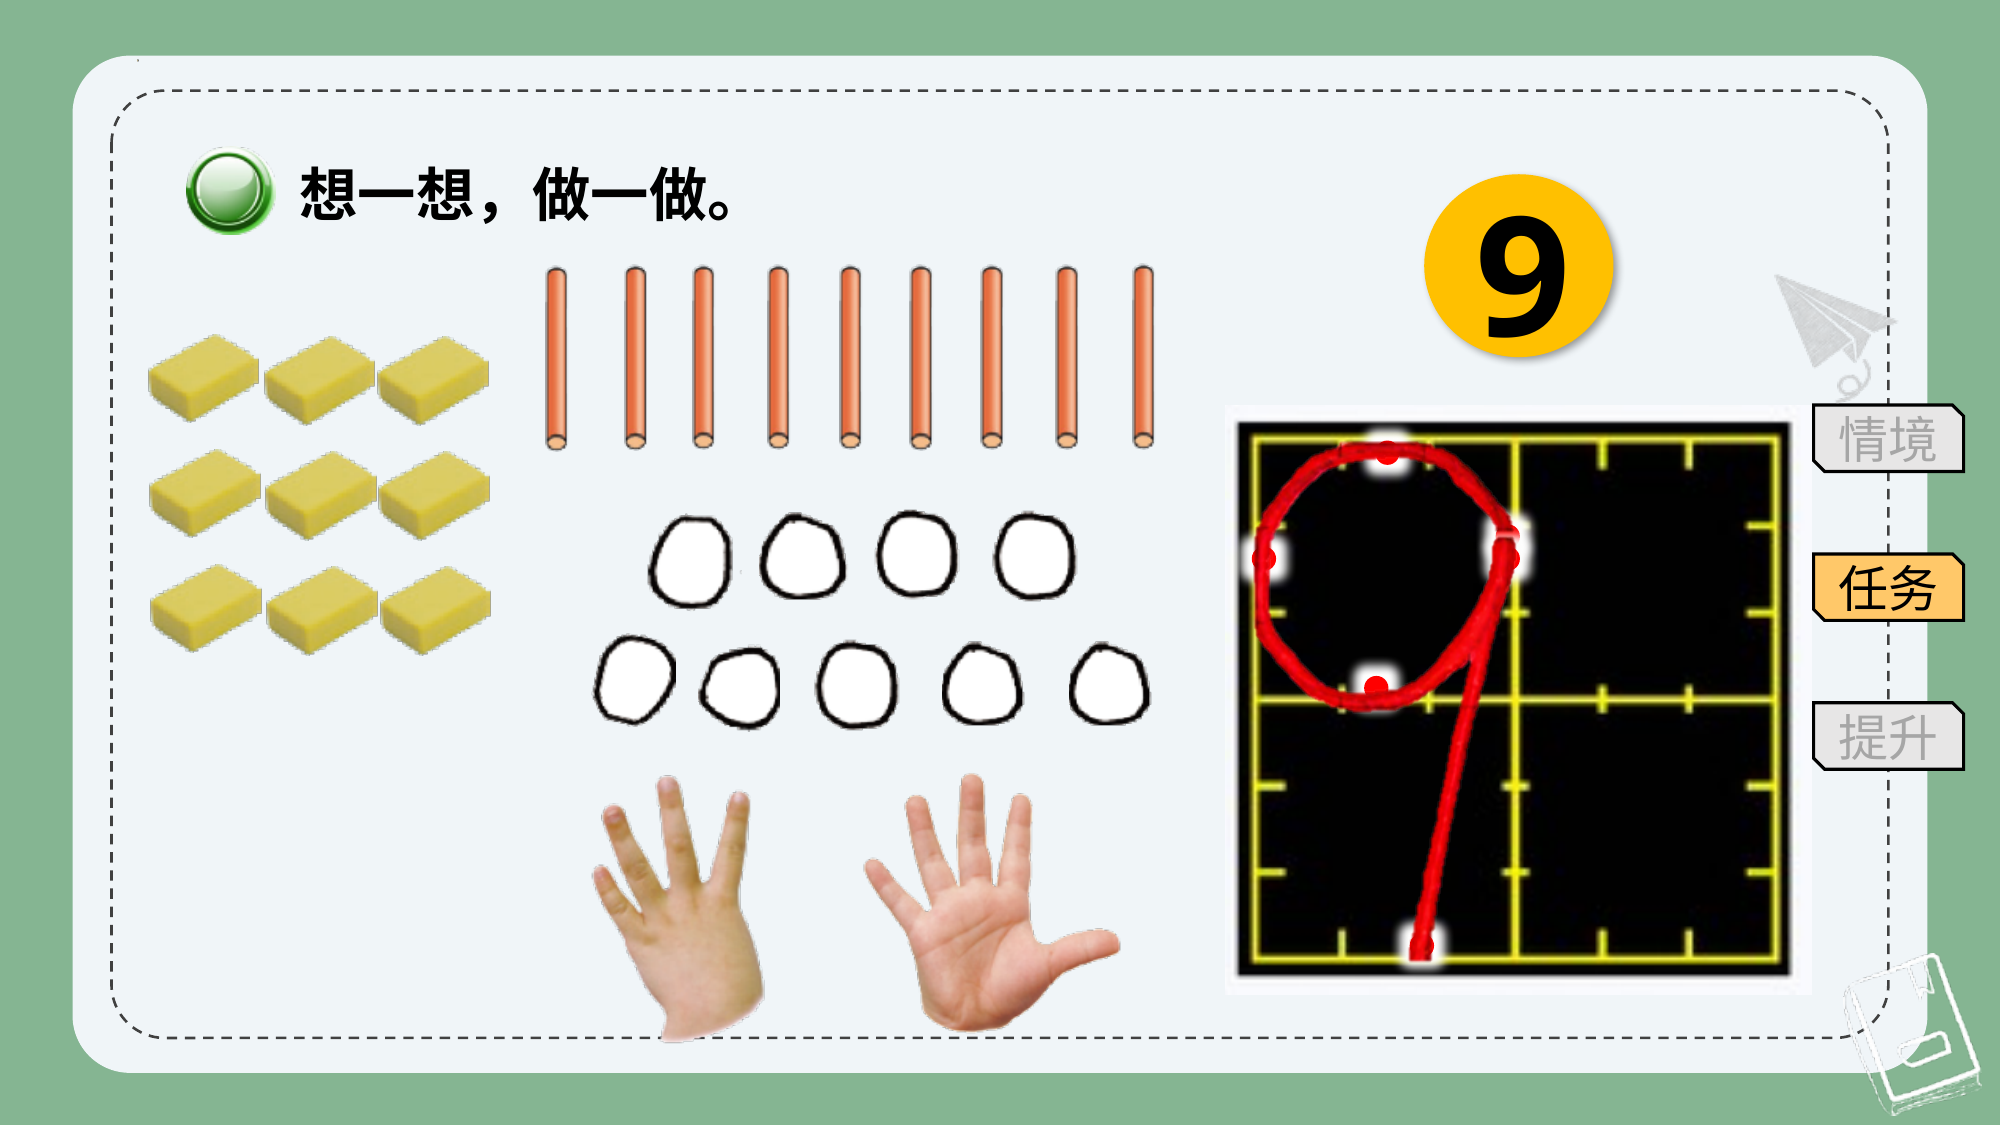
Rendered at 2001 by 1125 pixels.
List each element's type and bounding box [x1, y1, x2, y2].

picture [575, 763, 782, 1051]
picture [835, 262, 866, 450]
picture [587, 629, 676, 730]
picture [850, 761, 1125, 1037]
picture [146, 564, 494, 656]
picture [763, 262, 794, 450]
picture [688, 262, 719, 450]
picture [812, 634, 901, 735]
picture [642, 511, 742, 612]
picture [1225, 405, 1812, 995]
picture [1128, 261, 1159, 450]
picture [1843, 953, 1982, 1116]
picture [990, 505, 1079, 606]
picture [144, 334, 492, 426]
picture [759, 505, 849, 606]
picture [942, 634, 1029, 735]
picture [541, 263, 572, 452]
text_box [186, 146, 783, 237]
picture [620, 262, 651, 451]
picture [905, 262, 937, 451]
text_box [1425, 162, 1613, 380]
picture [976, 262, 1008, 450]
picture [145, 449, 493, 541]
picture [873, 504, 961, 600]
picture [698, 634, 780, 735]
text_box [1706, 236, 1964, 770]
picture [1051, 262, 1083, 450]
picture [1069, 634, 1156, 735]
